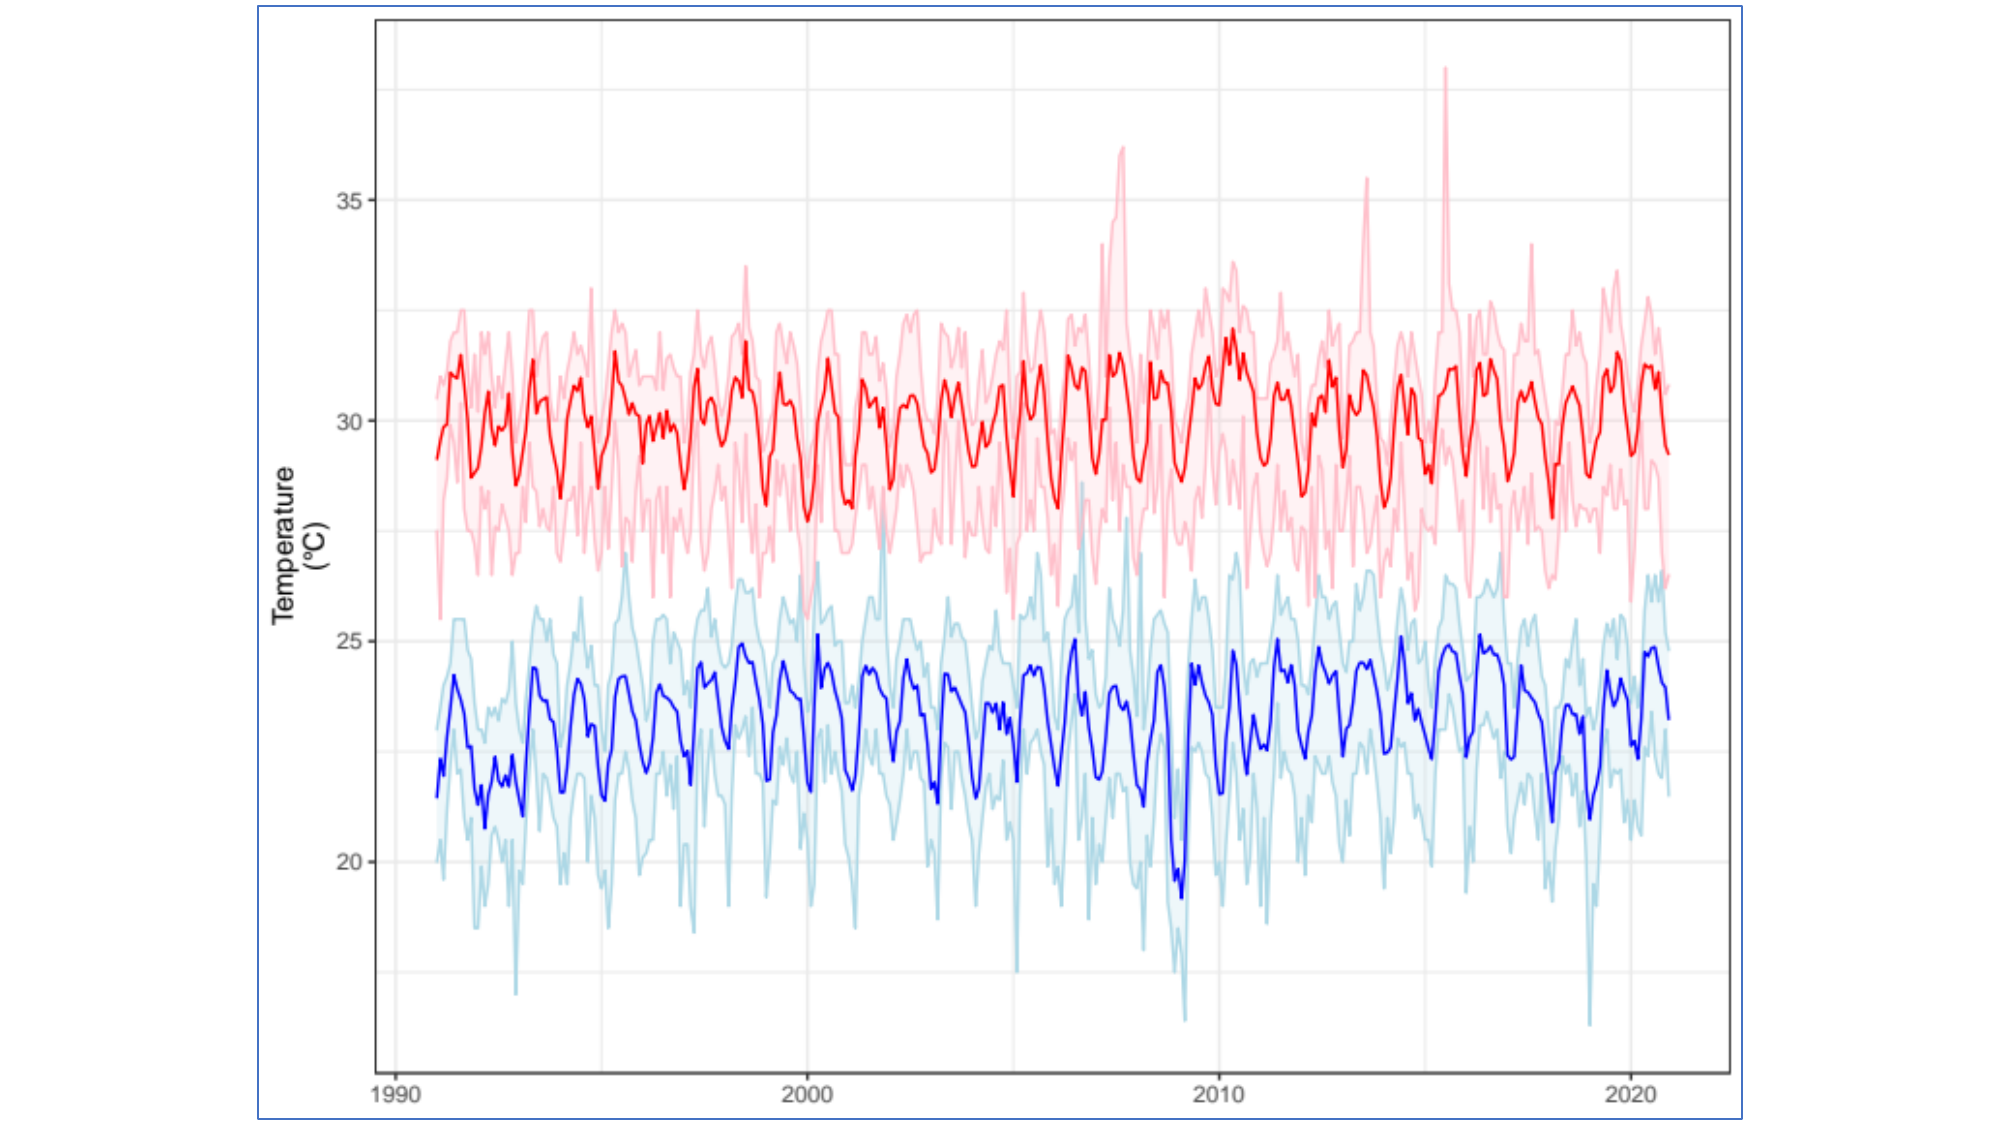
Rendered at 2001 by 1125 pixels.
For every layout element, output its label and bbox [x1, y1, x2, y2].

picture [259, 6, 1741, 1119]
